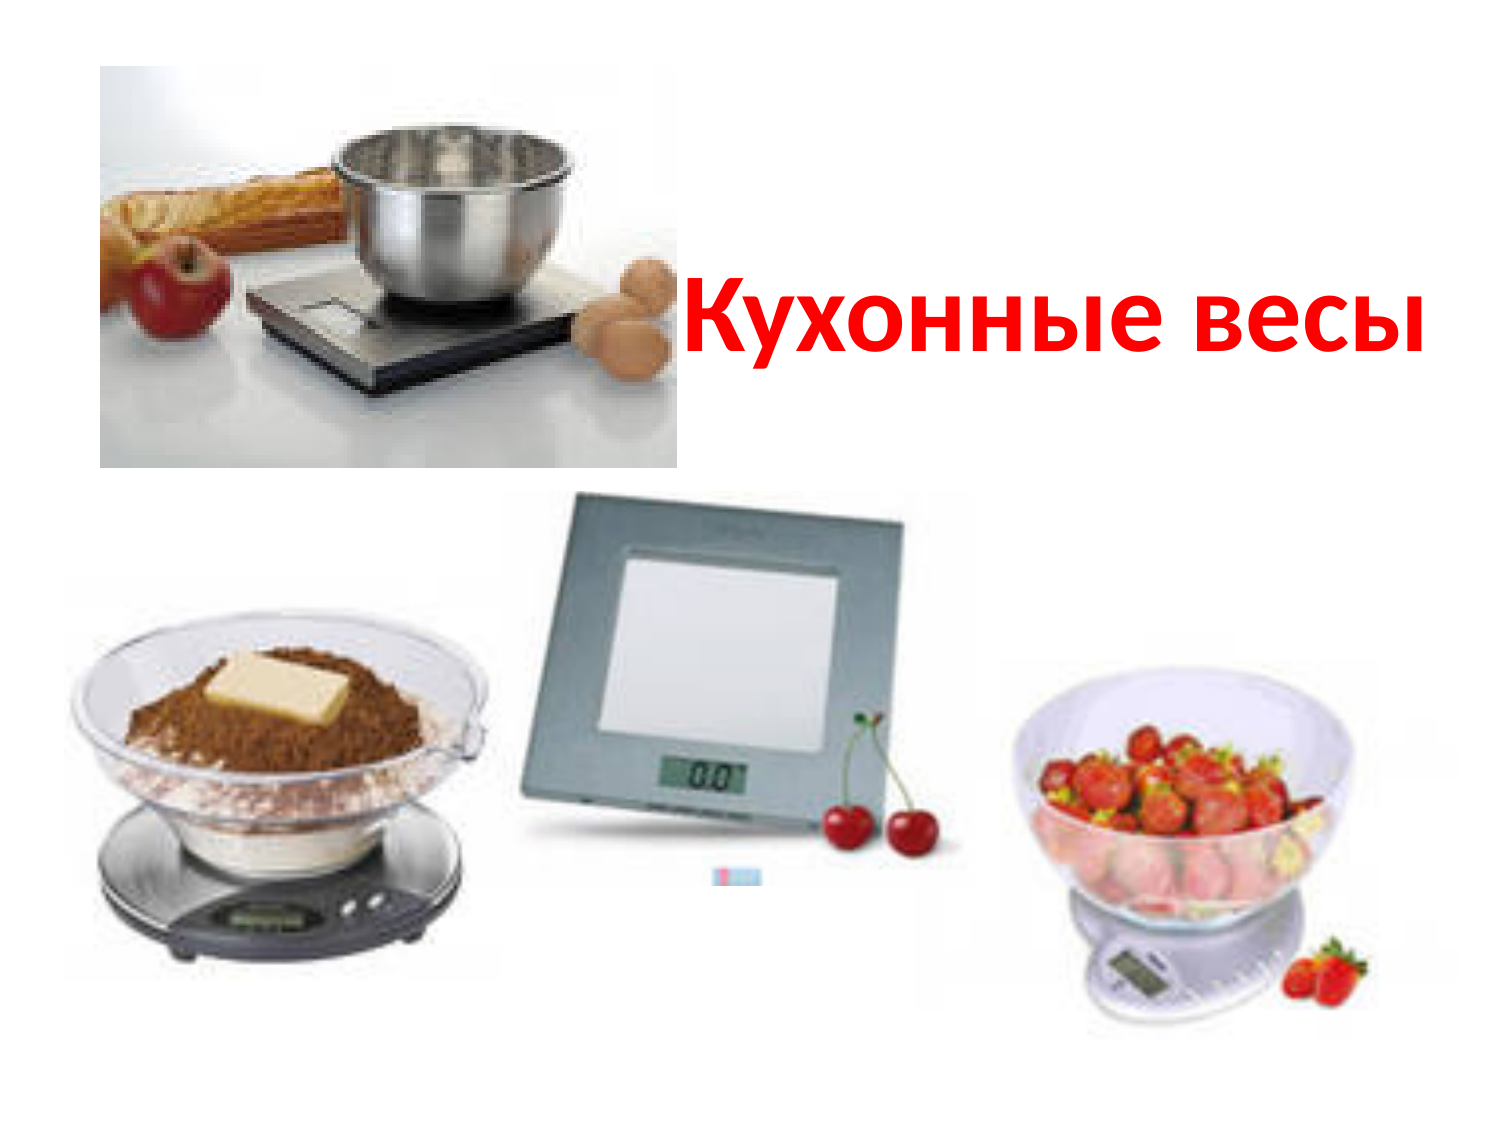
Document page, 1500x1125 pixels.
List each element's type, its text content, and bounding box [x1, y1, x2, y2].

picture [64, 491, 1459, 1047]
text_box Кухонные весы [681, 231, 1471, 382]
picture [100, 66, 677, 469]
